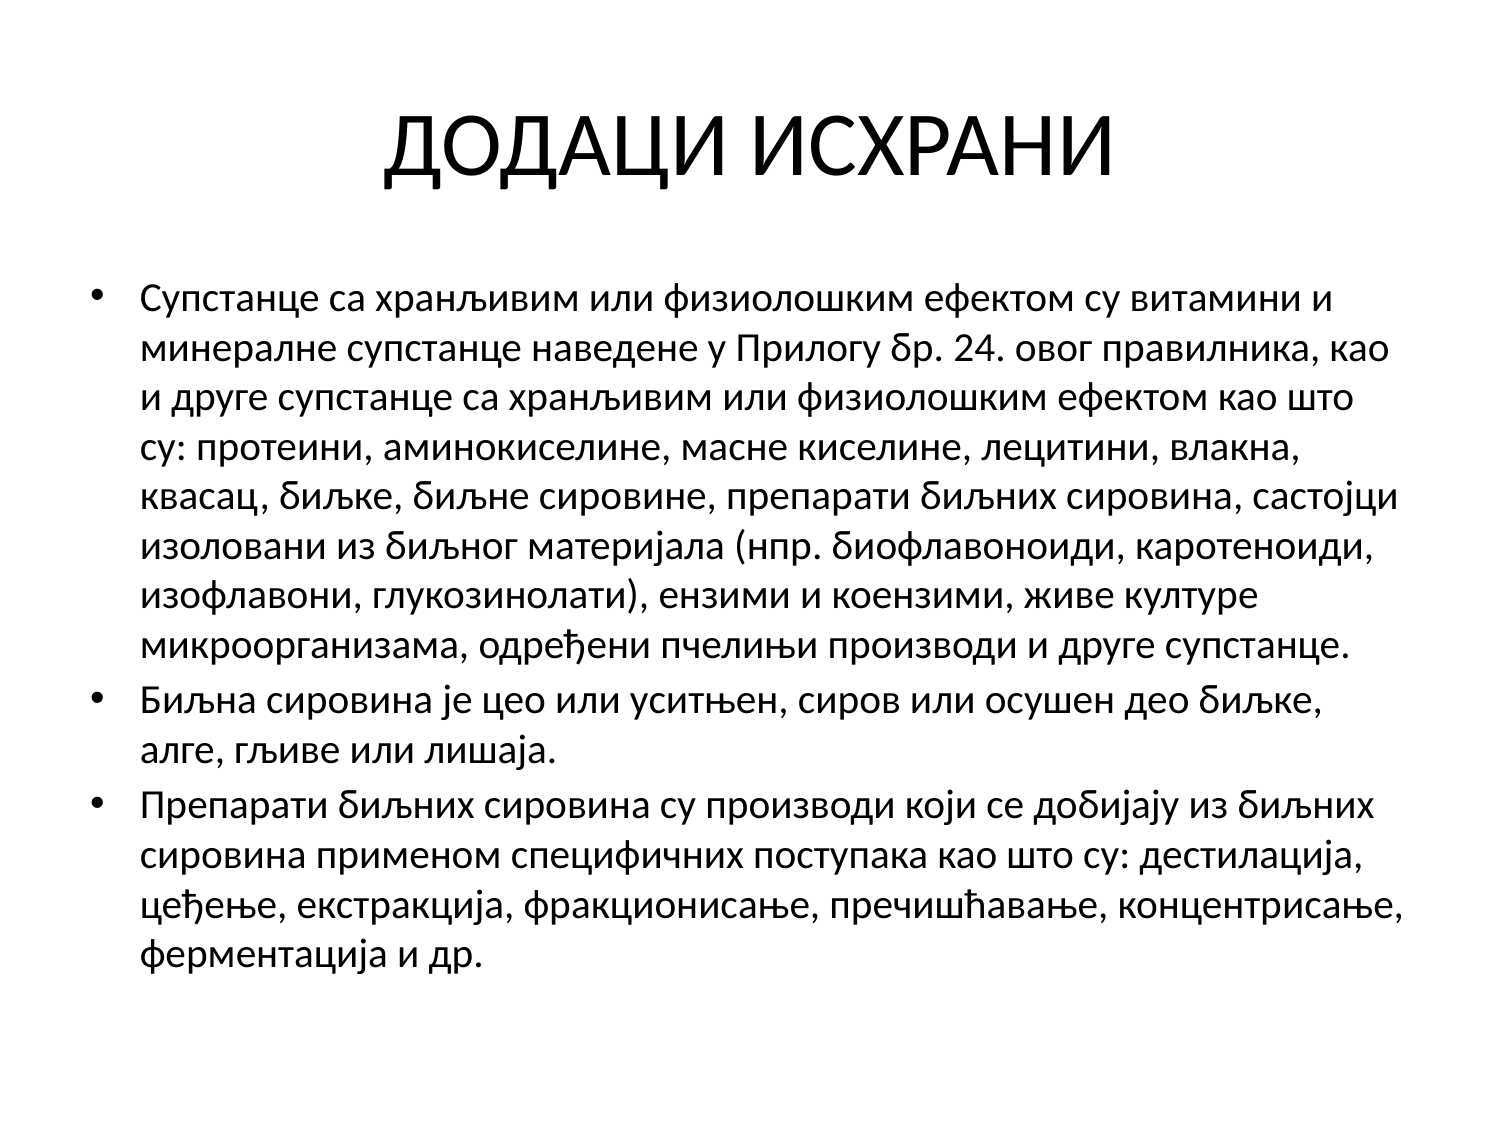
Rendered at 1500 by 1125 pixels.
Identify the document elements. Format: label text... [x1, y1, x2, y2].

list Супстанце са хранљивим или физиолошким ефектом су витамини и минералне супстанце наведене у Прилогу бр. 24. овог правилника, као и друге супстанце са хранљивим или физиолошким ефектом као што су: протеини, аминокиселине, масне киселине, лецитини, влакна, квасац, биљке, биљне сировине, препарати биљних сировина, састојци изоловани из биљног материјала (нпр. биофлавоноиди, каротеноиди, изофлавони, глукозинолати), ензими и коензими, живе културе микроорганизама, одређени пчелињи производи и друге супстанце. Биљна сировина је цео или уситњен, сиров или осушен део биљке, алге, гљиве или лишаја. Препарати биљних сировина су производи који се добијају из биљних сировина применом специфичних поступака као што су: дестилација, цеђење, екстракција, фракционисање, пречишћавање, концентрисање, ферментација и др. [75, 262, 1425, 1005]
title ДОДАЦИ ИСХРАНИ [75, 45, 1425, 233]
